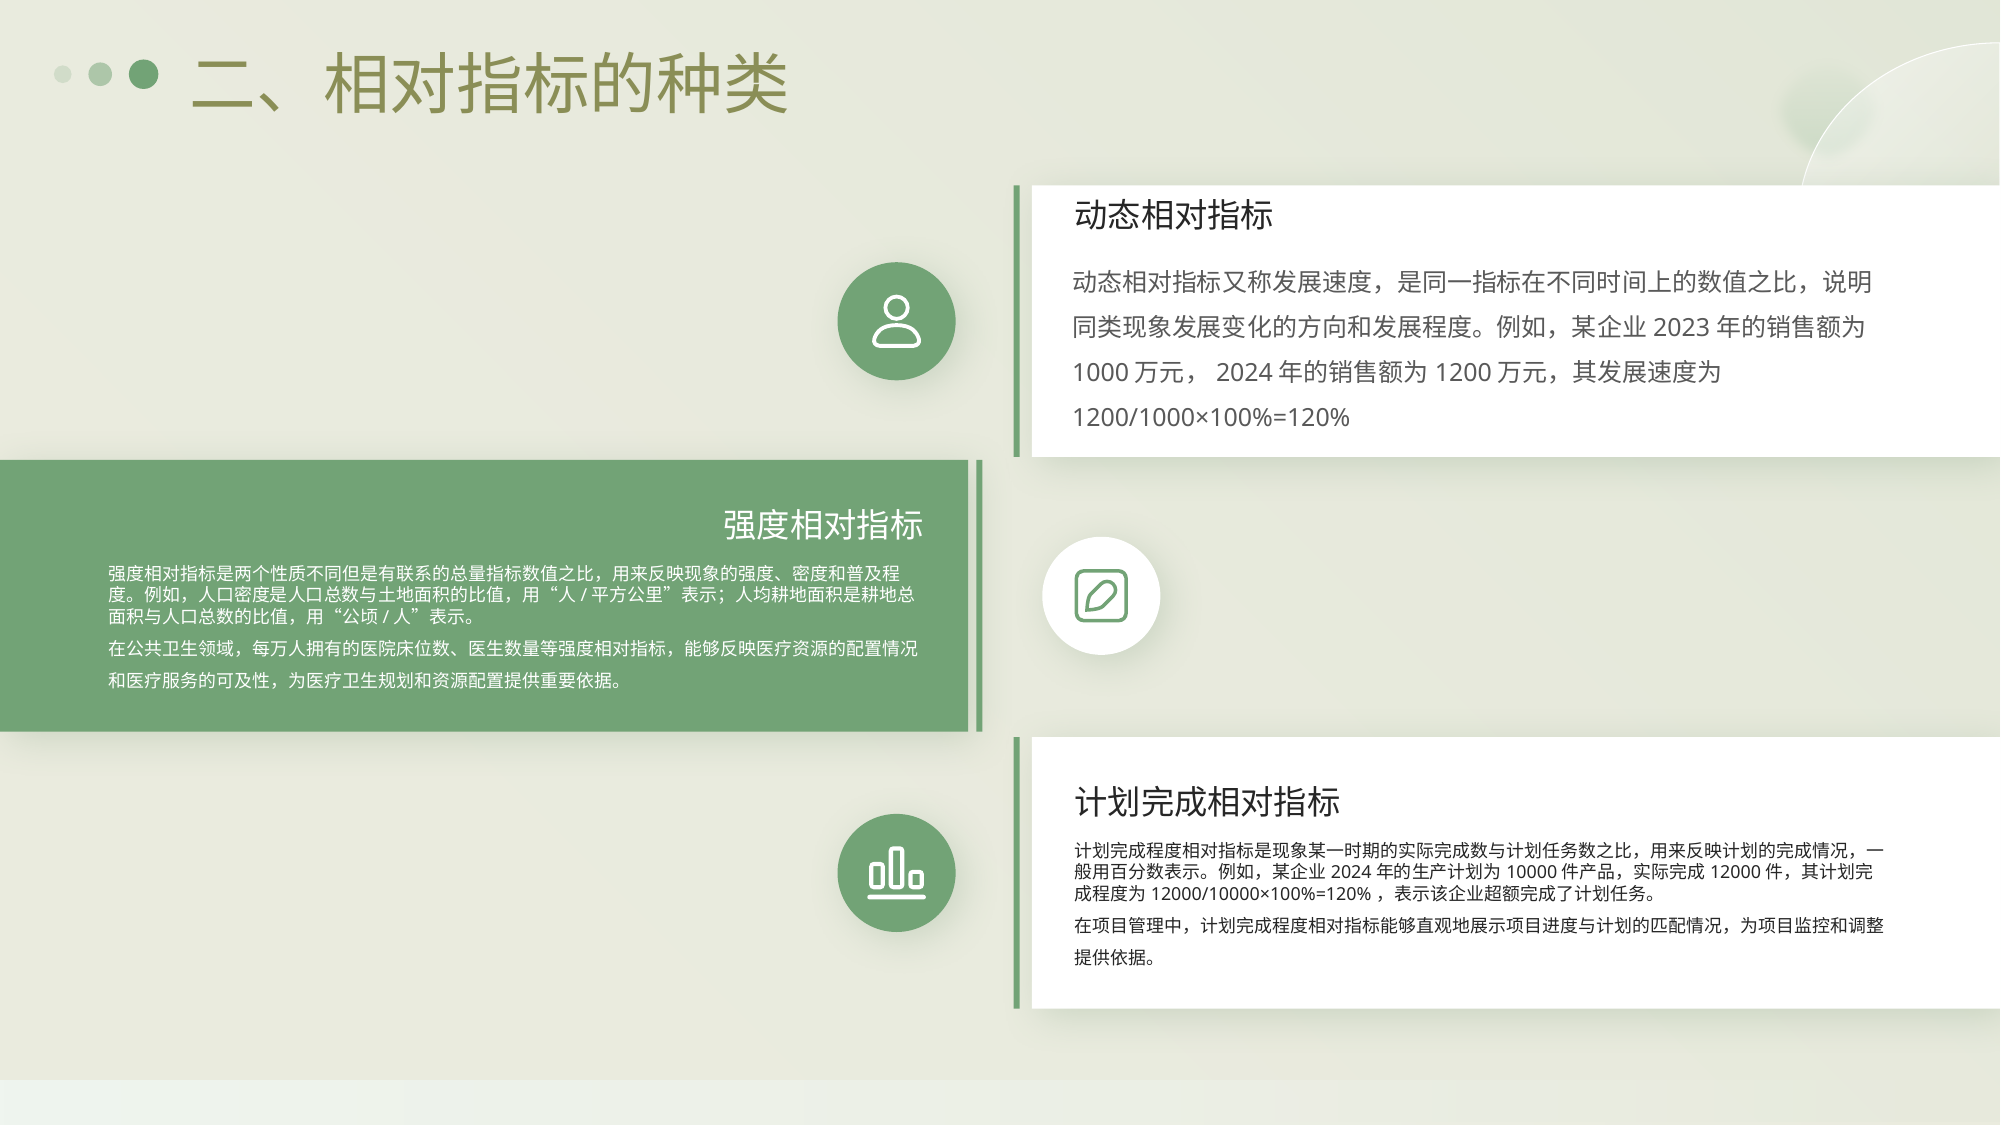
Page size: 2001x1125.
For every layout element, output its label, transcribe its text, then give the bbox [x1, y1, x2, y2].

text_box [976, 459, 983, 732]
text_box [1031, 737, 2000, 1009]
text_box [1013, 185, 1020, 457]
text_box 计划完成相对指标 [1074, 771, 1890, 822]
text_box 二、相对指标的种类 [189, 38, 1973, 110]
text_box [1013, 737, 1020, 1009]
text_box [837, 262, 956, 381]
text_box [53, 65, 72, 84]
text_box [1074, 569, 1128, 623]
text_box [883, 294, 910, 321]
text_box [872, 323, 921, 348]
text_box [888, 846, 905, 890]
text_box 强度相对指标是两个性质不同但是有联系的总量指标数值之比，用来反映现象的强度、密度和普及程度。例如，人口密度是人口总数与土地面积的比值，用“人/平方公里”表示；人均耕地面积是耕地总面积与人口总数的比值，用“公顷/人”表示。 在公共卫生领域，每万人拥有的医院床位数、医生数量等强度相对指标，能够反映医疗资源的配置情况和医疗服务的可及性，为医疗卫生规划和资源配置提供重要依据。 [108, 562, 924, 706]
text_box [128, 59, 159, 89]
text_box 动态相对指标又称发展速度，是同一指标在不同时间上的数值之比，说明同类现象发展变化的方向和发展程度。例如，某企业2023年的销售额为1000万元，2024年的销售额为1200万元，其发展速度为1200/1000×100%=120% [1072, 251, 1888, 395]
text_box [837, 813, 956, 933]
text_box 动态相对指标 [1074, 185, 1890, 236]
text_box [867, 894, 926, 900]
text_box [869, 861, 885, 890]
text_box [1031, 185, 2000, 457]
text_box [88, 62, 113, 87]
text_box [1042, 536, 1161, 655]
text_box 计划完成程度相对指标是现象某一时期的实际完成数与计划任务数之比，用来反映计划的完成情况，一般用百分数表示。例如，某企业2024年的生产计划为10000件产品，实际完成12000件，其计划完成程度为12000/10000×100%=120%，表示该企业超额完成了计划任务。 在项目管理中，计划完成程度相对指标能够直观地展示项目进度与计划的匹配情况，为项目监控和调整提供依据。 [1074, 839, 1890, 983]
text_box [0, 459, 969, 732]
text_box 强度相对指标 [108, 494, 924, 545]
text_box [908, 869, 924, 890]
